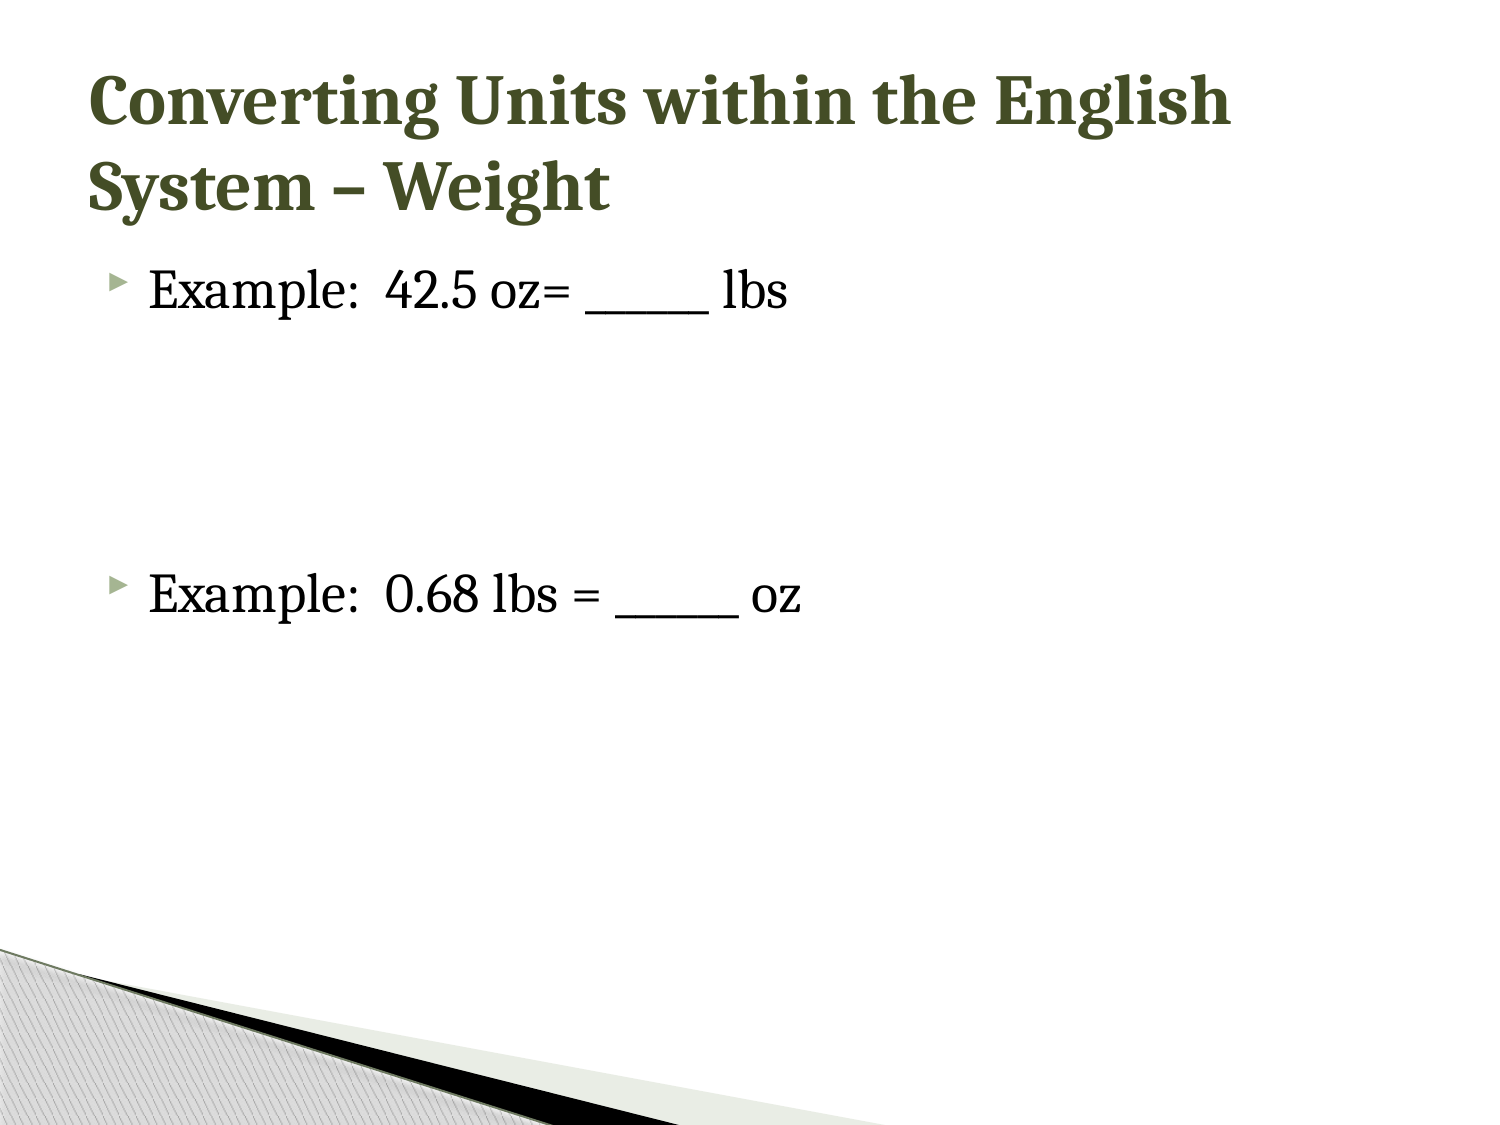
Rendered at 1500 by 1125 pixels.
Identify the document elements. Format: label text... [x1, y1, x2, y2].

title Converting Units within the English System – Weight [75, 45, 1425, 233]
list Example: 42.5 oz= ______ lbs Example: 0.68 lbs = ______ oz [73, 245, 1424, 988]
